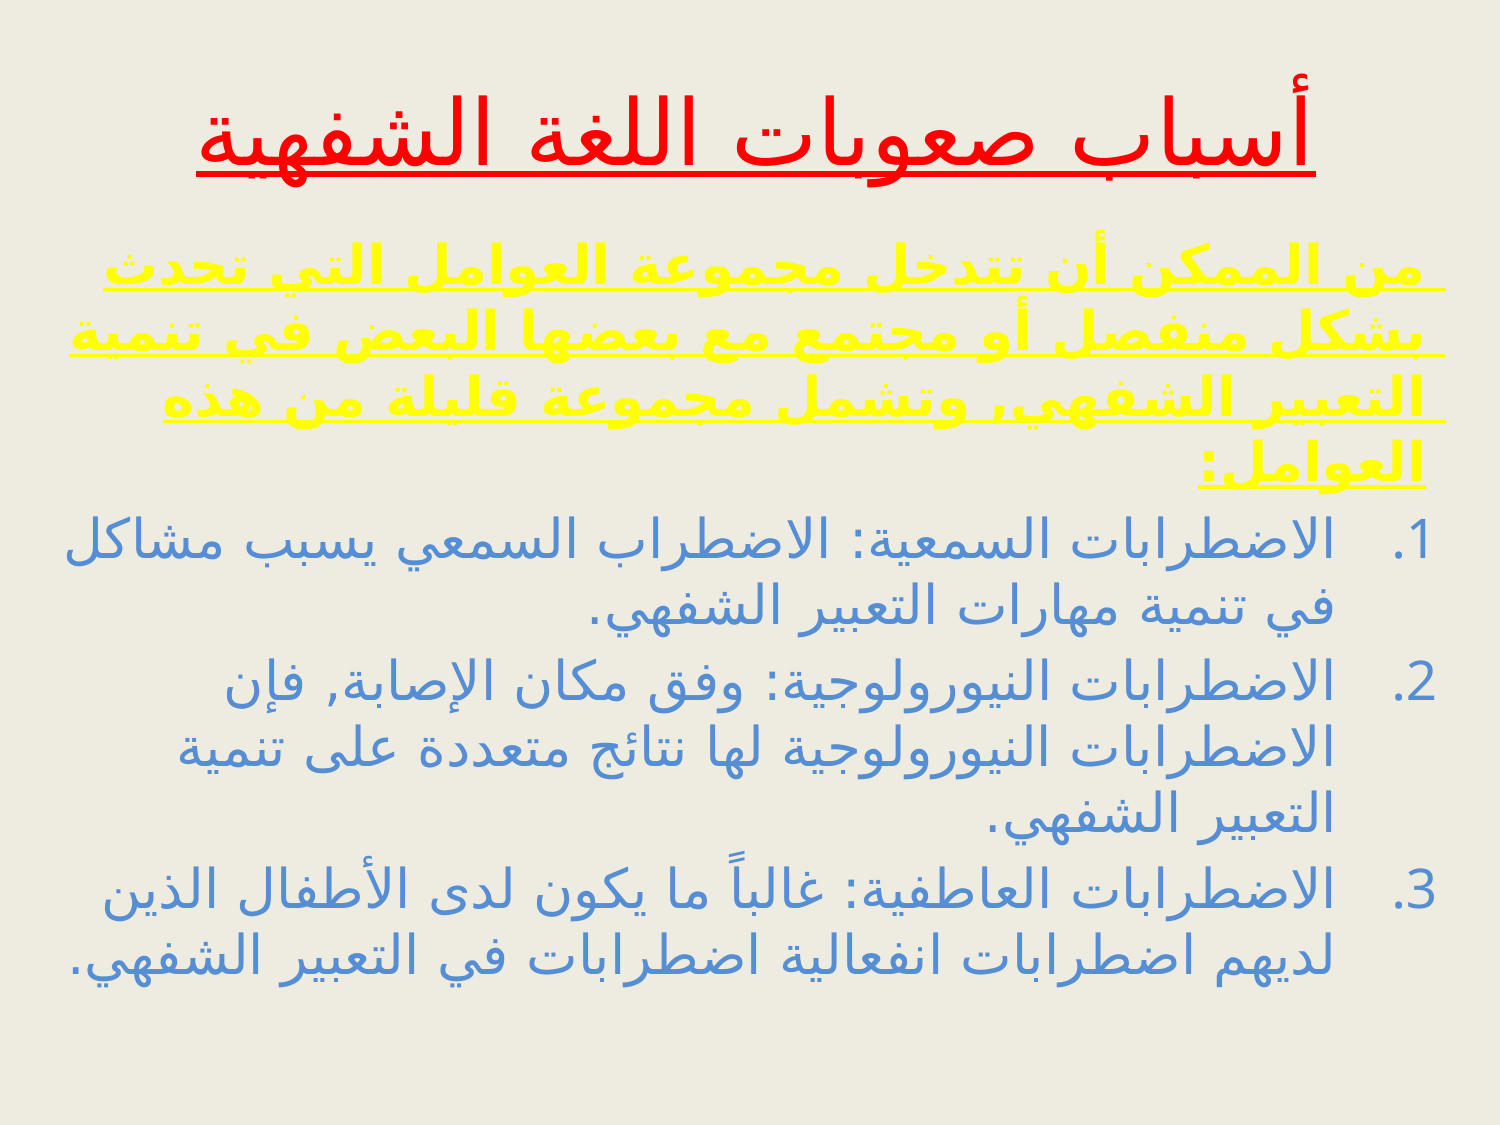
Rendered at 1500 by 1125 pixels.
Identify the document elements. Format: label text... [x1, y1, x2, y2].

subtitle من الممكن أن تتدخل مجموعة العوامل التي تحدث بشكل منفصل أو مجتمع مع بعضها البعض في تنمية التعبير الشفهي, وتشمل مجموعة قليلة من هذه العوامل: الاضطرابات السمعية: الاضطراب السمعي يسبب مشاكل في تنمية مهارات التعبير الشفهي. الاضطرابات النيورولوجية: وفق مكان الإصابة, فإن الاضطرابات النيورولوجية لها نتائج متعددة على تنمية التعبير الشفهي. الاضطرابات العاطفية: غالباً ما يكون لدى الأطفال الذين لديهم اضطرابات انفعالية اضطرابات في التعبير الشفهي. [35, 222, 1442, 1055]
title أسباب صعوبات اللغة الشفهية [46, 23, 1465, 235]
